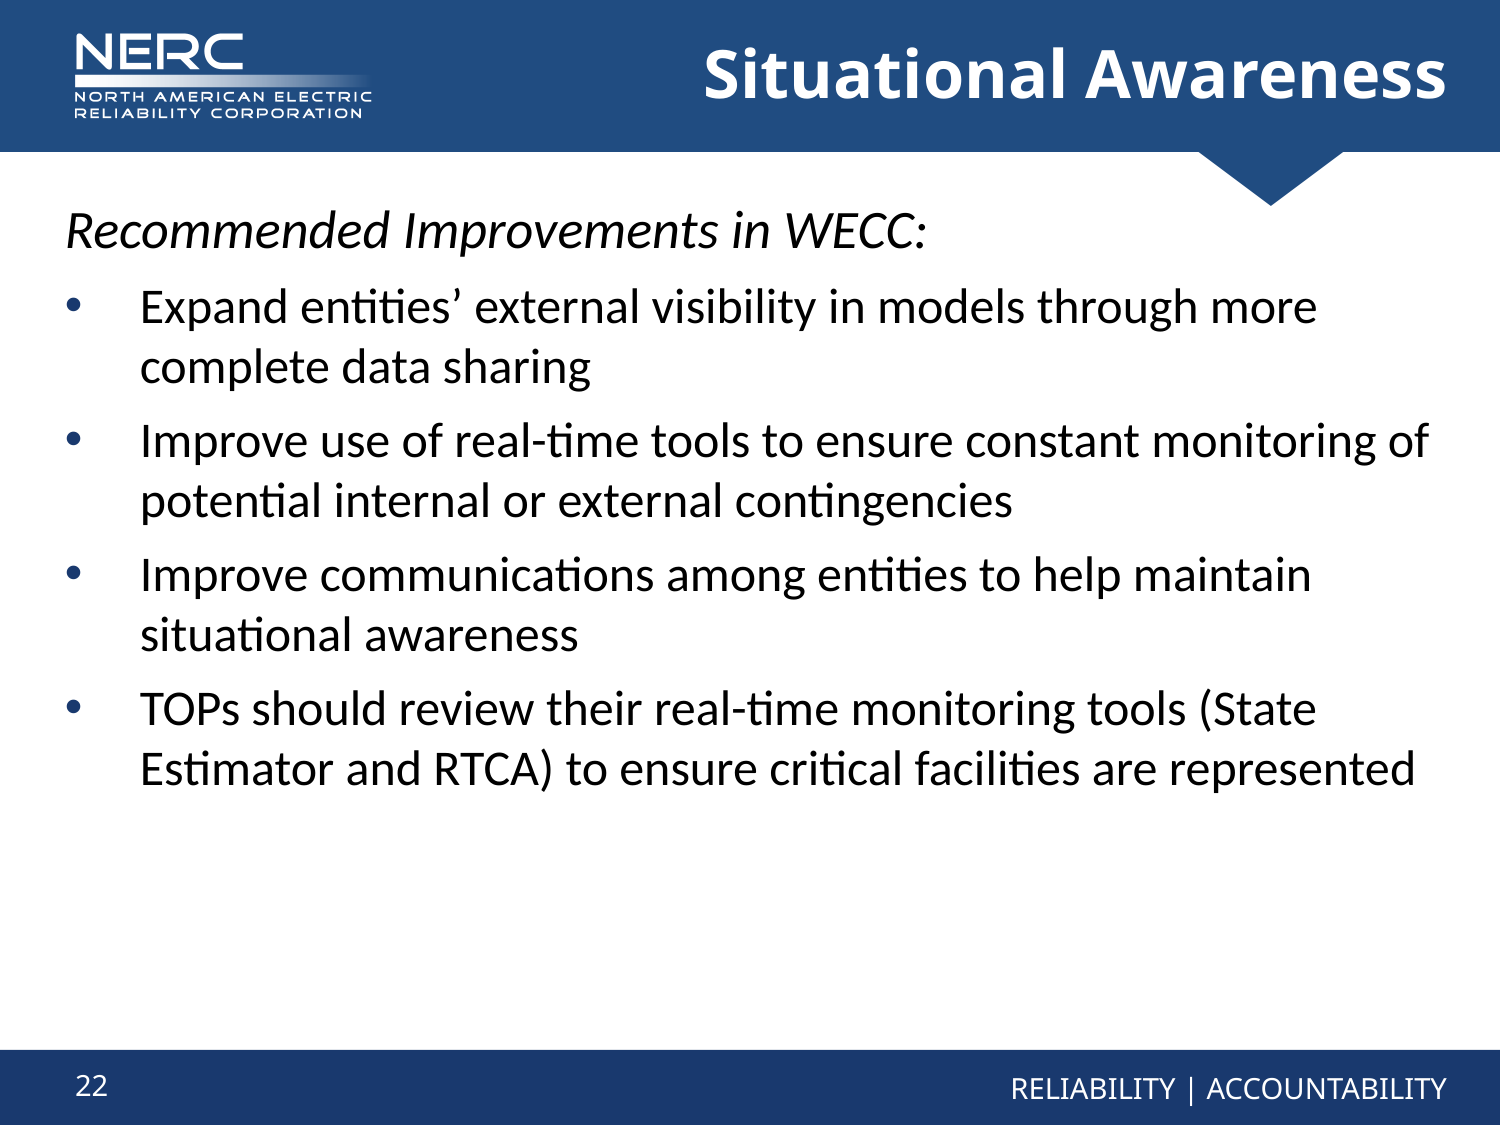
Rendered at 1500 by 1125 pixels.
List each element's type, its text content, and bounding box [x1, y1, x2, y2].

picture [0, 0, 1500, 206]
title Situational Awareness [412, 24, 1463, 133]
list Recommended Improvements in WECC: Expand entities’ external visibility in models through more complete data sharing Improve use of real-time tools to ensure constant monitoring of potential internal or external contingencies Improve communications among entities to help maintain situational awareness TOPs should review their real-time monitoring tools (State Estimator and RTCA) to ensure critical facilities are represented [50, 187, 1500, 875]
